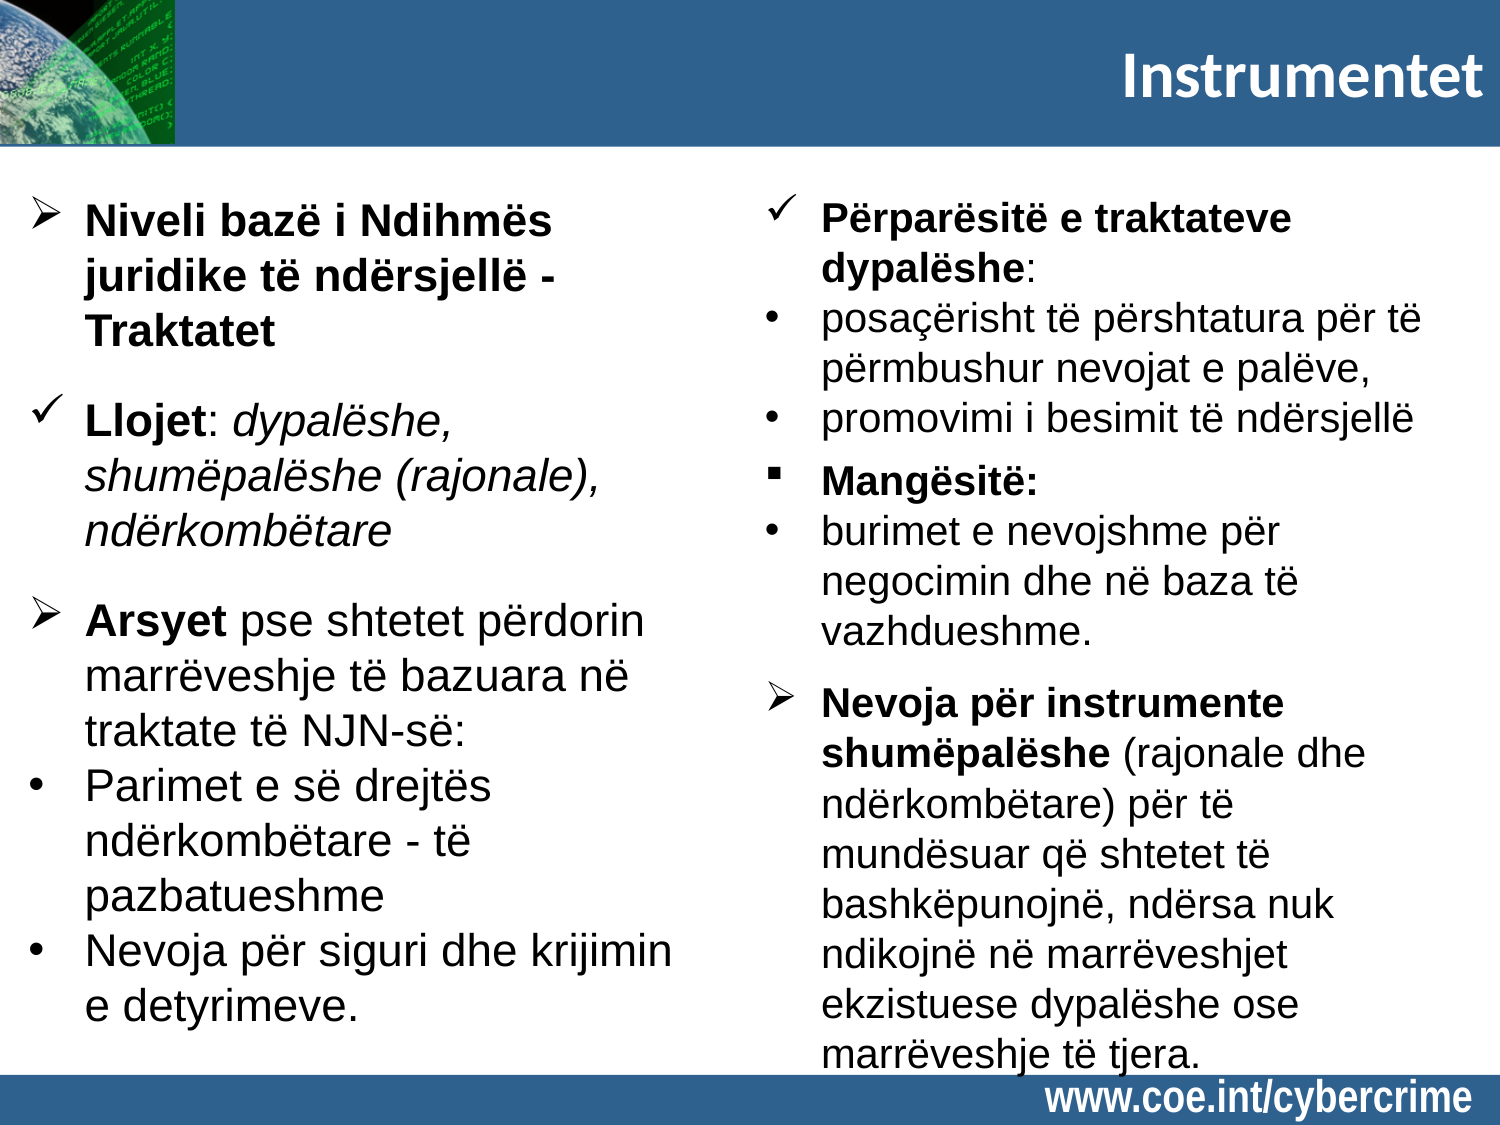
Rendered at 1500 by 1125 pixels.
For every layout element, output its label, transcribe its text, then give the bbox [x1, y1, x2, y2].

text_box Përparësitë e traktateve dypalëshe: posaçërisht të përshtatura për të përmbushur nevojat e palëve, promovimi i besimit të ndërsjellë Mangësitë: burimet e nevojshme për negocimin dhe në baza të vazhdueshme. Nevoja për instrumente shumëpalëshe (rajonale dhe ndërkombëtare) për të mundësuar që shtetet të bashkëpunojnë, ndërsa nuk ndikojnë në marrëveshjet ekzistuese dypalëshe ose marrëveshje të tjera. [750, 183, 1462, 1084]
text_box www.coe.int/cybercrime [1030, 1059, 1500, 1125]
text_box Niveli bazë i Ndihmës juridike të ndërsjellë - Traktatet Llojet: dypalëshe, shumëpalëshe (rajonale), ndërkombëtare Arsyet pse shtetet përdorin marrëveshje të bazuara në traktate të NJN-së: Parimet e së drejtës ndërkombëtare - të pazbatueshme Nevoja për siguri dhe krijimin e detyrimeve. [13, 183, 695, 1039]
picture [0, 0, 175, 144]
text_box Instrumentet [177, 0, 1500, 149]
text_box [0, 1073, 1030, 1125]
